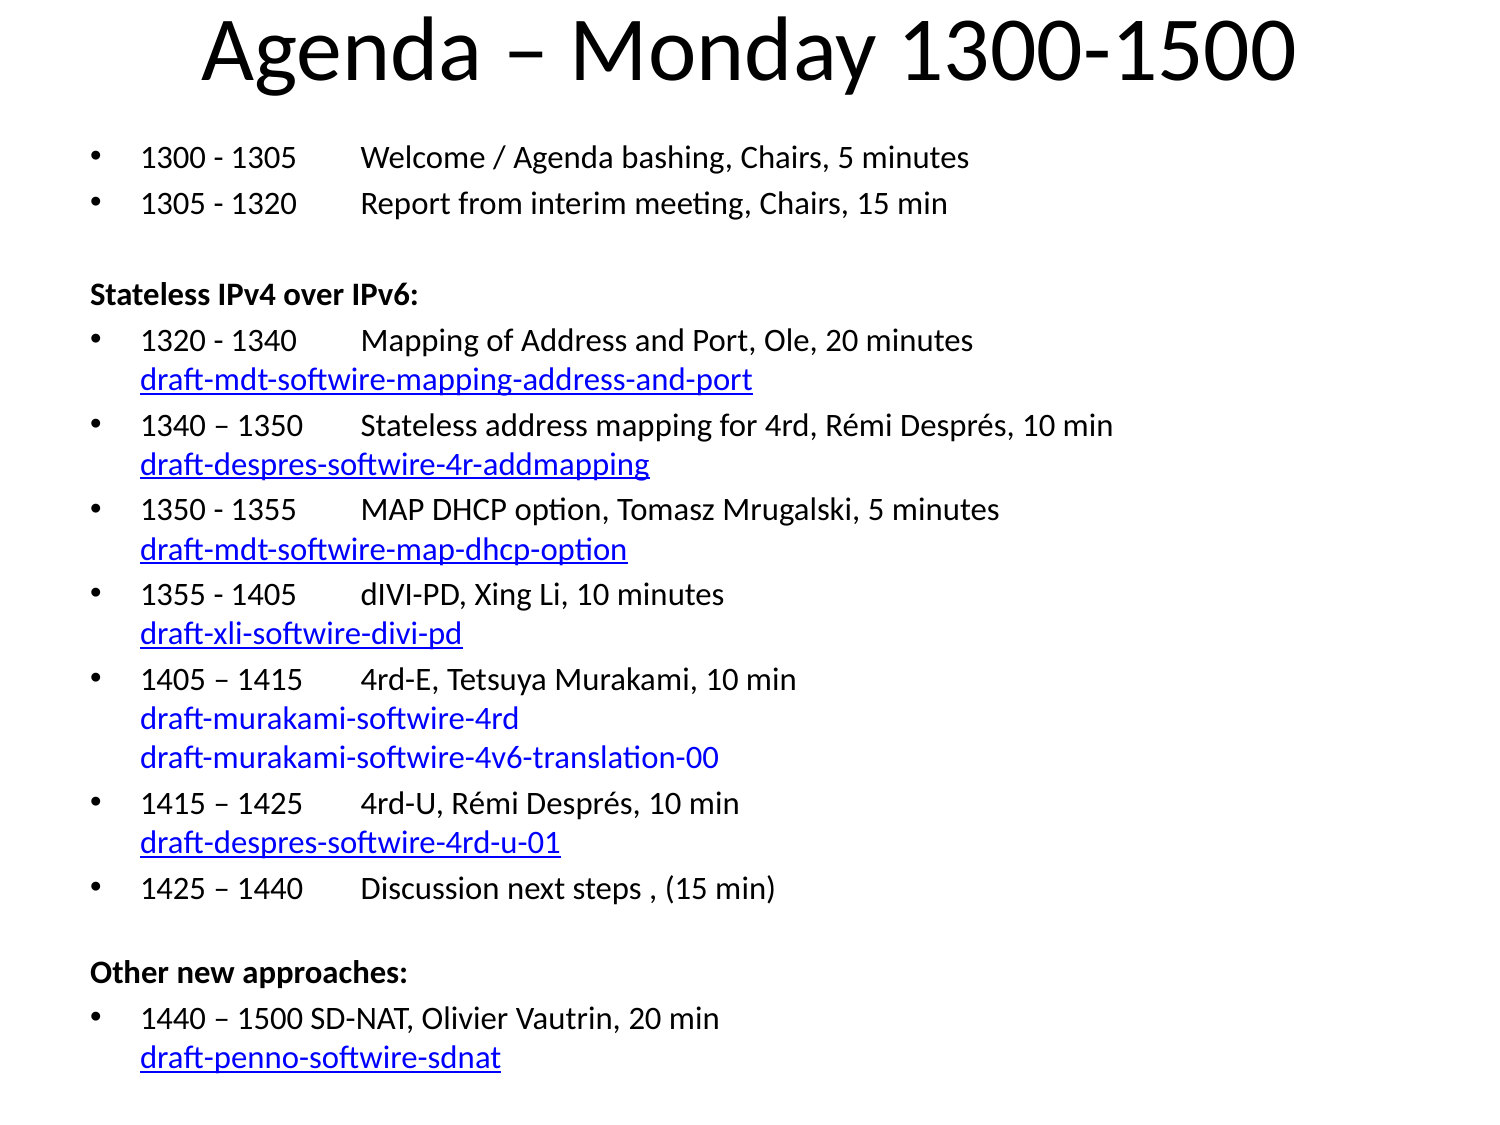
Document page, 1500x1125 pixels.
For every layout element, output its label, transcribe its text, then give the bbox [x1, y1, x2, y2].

title Agenda – Monday 1300-1500 [75, 0, 1425, 128]
list 1300 - 1305 Welcome / Agenda bashing, Chairs, 5 minutes 1305 - 1320 Report from interim meeting, Chairs, 15 min Stateless IPv4 over IPv6: 1320 - 1340 Mapping of Address and Port, Ole, 20 minutes draft-mdt-softwire-mapping-address-and-port 1340 – 1350 Stateless address mapping for 4rd, Rémi Després, 10 min draft-despres-softwire-4r-addmapping 1350 - 1355 MAP DHCP option, Tomasz Mrugalski, 5 minutes draft-mdt-softwire-map-dhcp-option 1355 - 1405 dIVI-PD, Xing Li, 10 minutes draft-xli-softwire-divi-pd 1405 – 1415 4rd-E, Tetsuya Murakami, 10 min draft-murakami-softwire-4rd draft-murakami-softwire-4v6-translation-00 1415 – 1425 4rd-U, Rémi Després, 10 min draft-despres-softwire-4rd-u-01 1425 – 1440 Discussion next steps , (15 min) Other new approaches: 1440 – 1500 SD-NAT, Olivier Vautrin, 20 min draft-penno-softwire-sdnat [75, 128, 1425, 1105]
